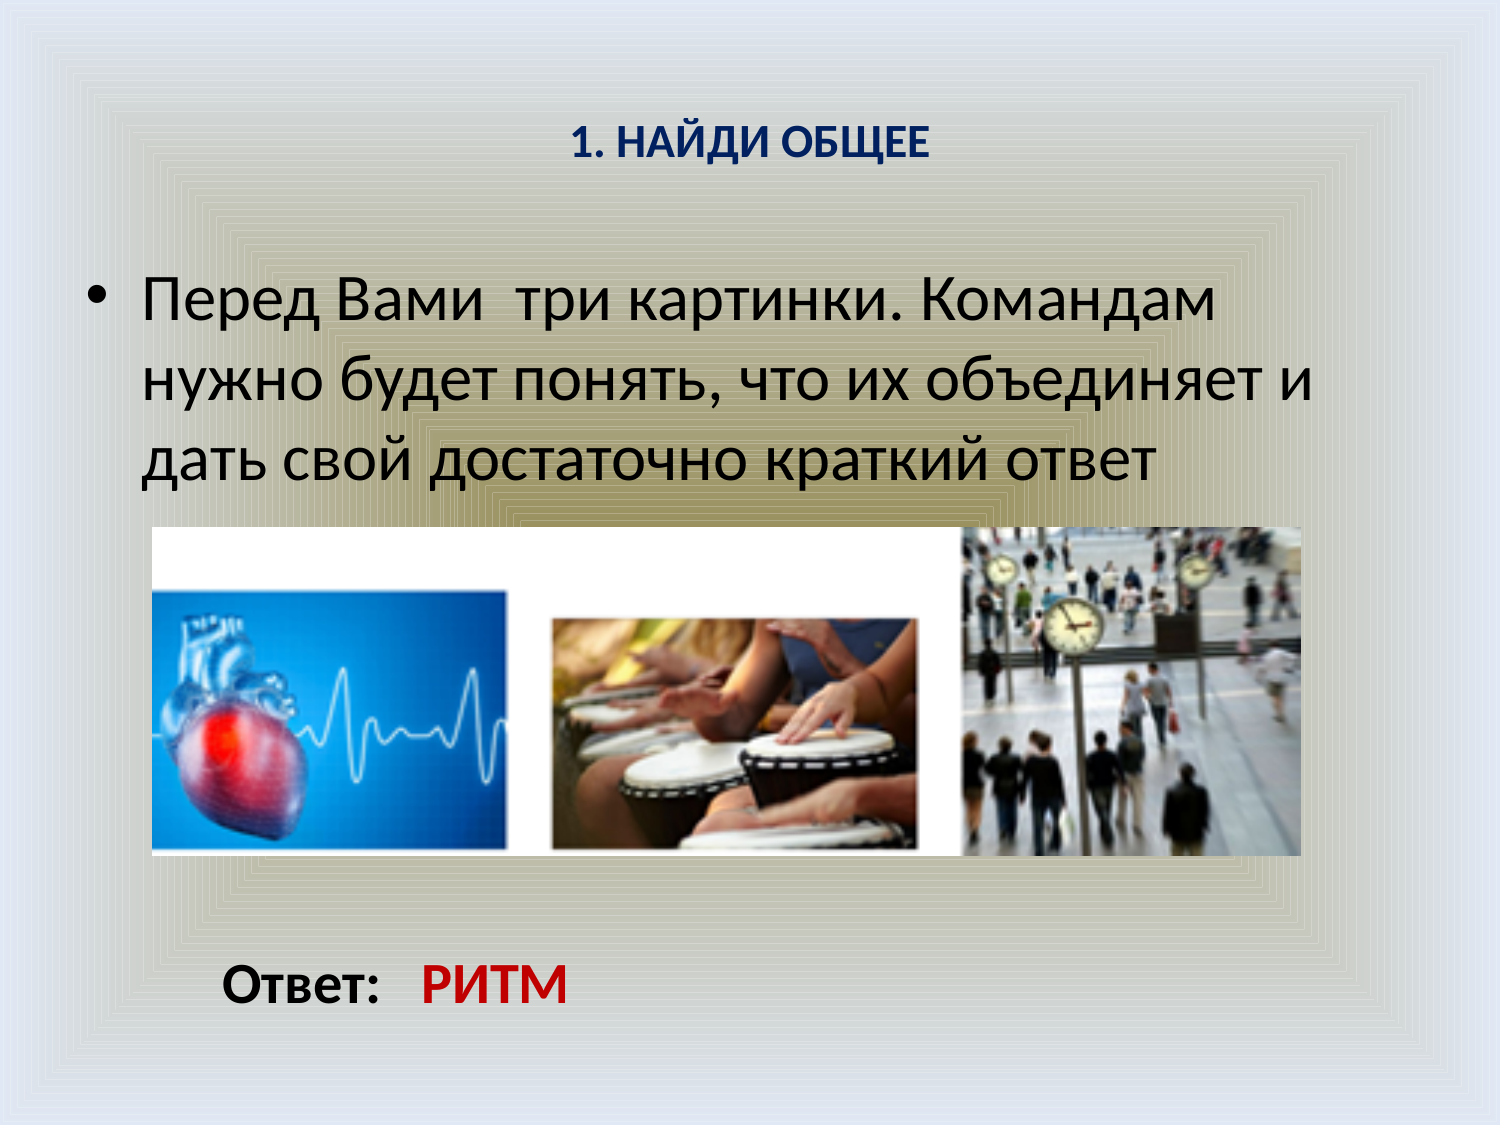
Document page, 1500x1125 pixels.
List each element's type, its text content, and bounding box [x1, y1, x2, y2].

title 1. НАЙДИ ОБЩЕЕ [75, 45, 1425, 233]
list Перед Вами три картинки. Командам нужно будет понять, что их объединяет и дать свой достаточно краткий ответ [70, 246, 1414, 558]
picture [152, 527, 1302, 856]
text_box Ответ: РИТМ [199, 937, 680, 1023]
